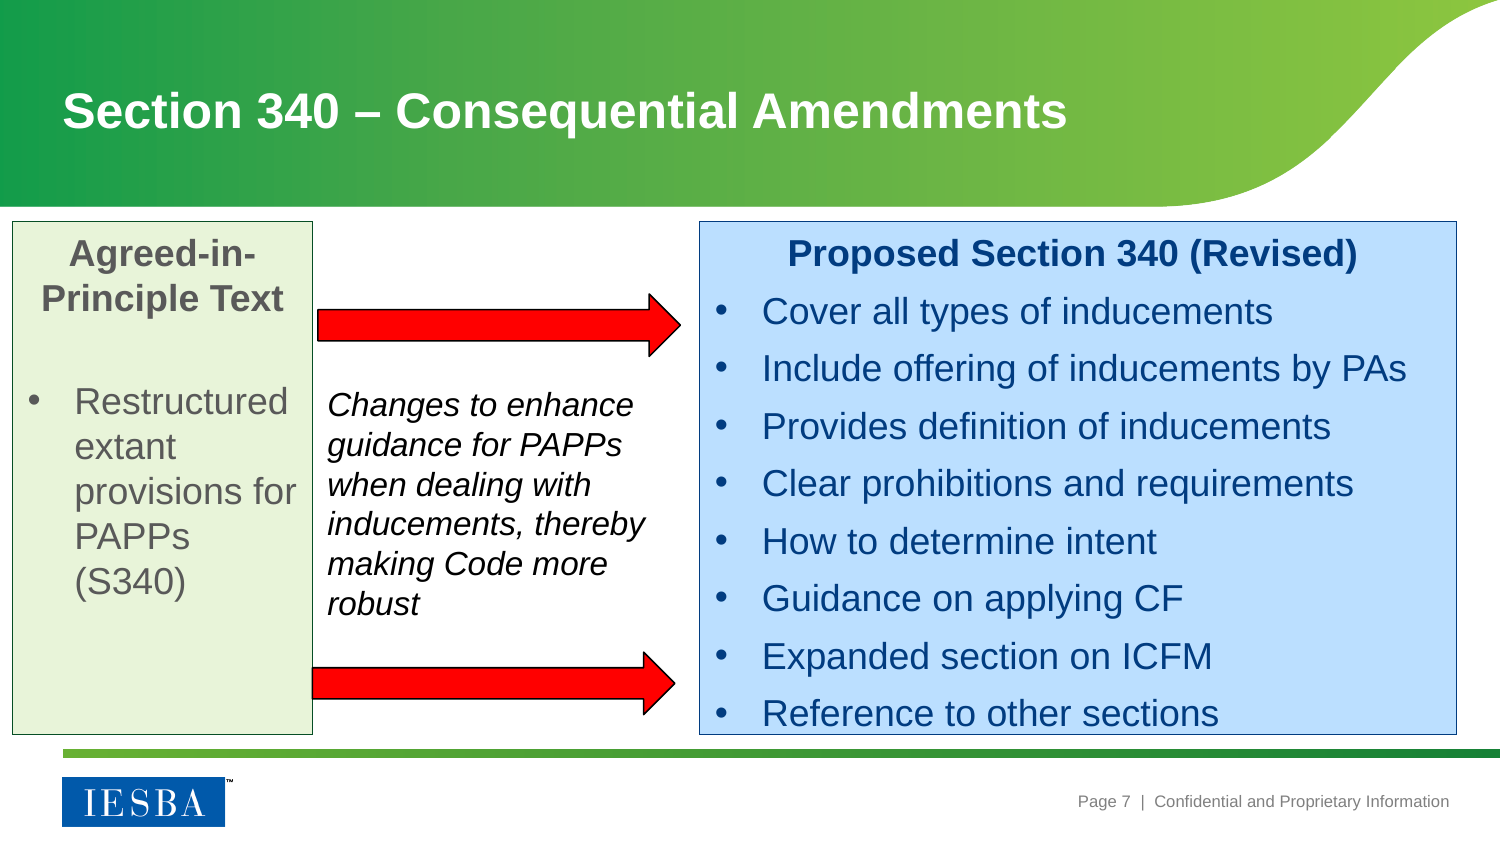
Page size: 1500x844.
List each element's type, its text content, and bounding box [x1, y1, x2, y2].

title Section 340 – Consequential Amendments [62, 75, 1300, 142]
text_box Changes to enhance guidance for PAPPs when dealing with inducements, thereby making Code more robust [312, 375, 689, 630]
text_box Proposed Section 340 (Revised) Cover all types of inducements Include offering of inducements by PAs Provides definition of inducements Clear prohibitions and requirements How to determine intent Guidance on applying CF Expanded section on ICFM Reference to other sections [699, 221, 1457, 735]
text_box [312, 652, 675, 715]
picture [62, 777, 233, 827]
text_box [317, 293, 681, 357]
picture [0, 0, 1500, 207]
list Agreed-in-Principle Text Restructured extant provisions for PAPPs (S340) [12, 221, 313, 735]
